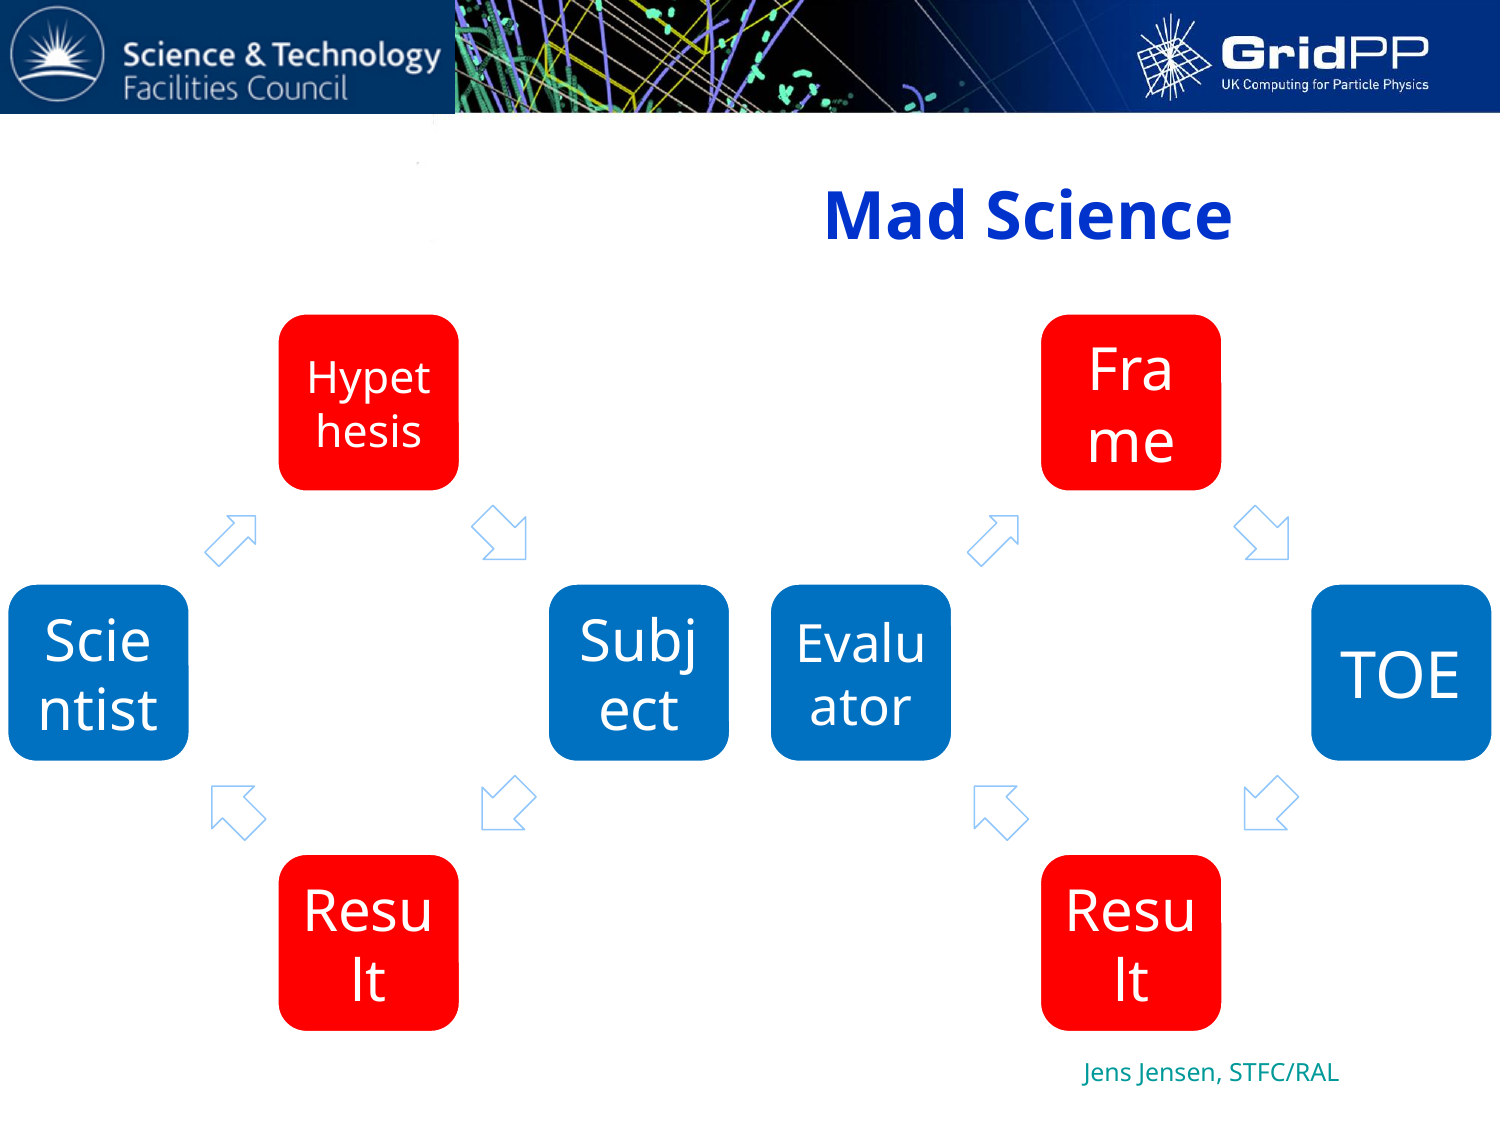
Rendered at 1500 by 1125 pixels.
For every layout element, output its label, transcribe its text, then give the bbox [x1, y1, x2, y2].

title Mad Science [584, 125, 1473, 301]
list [762, 312, 1500, 1034]
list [0, 312, 738, 1034]
picture [0, 0, 1500, 1125]
